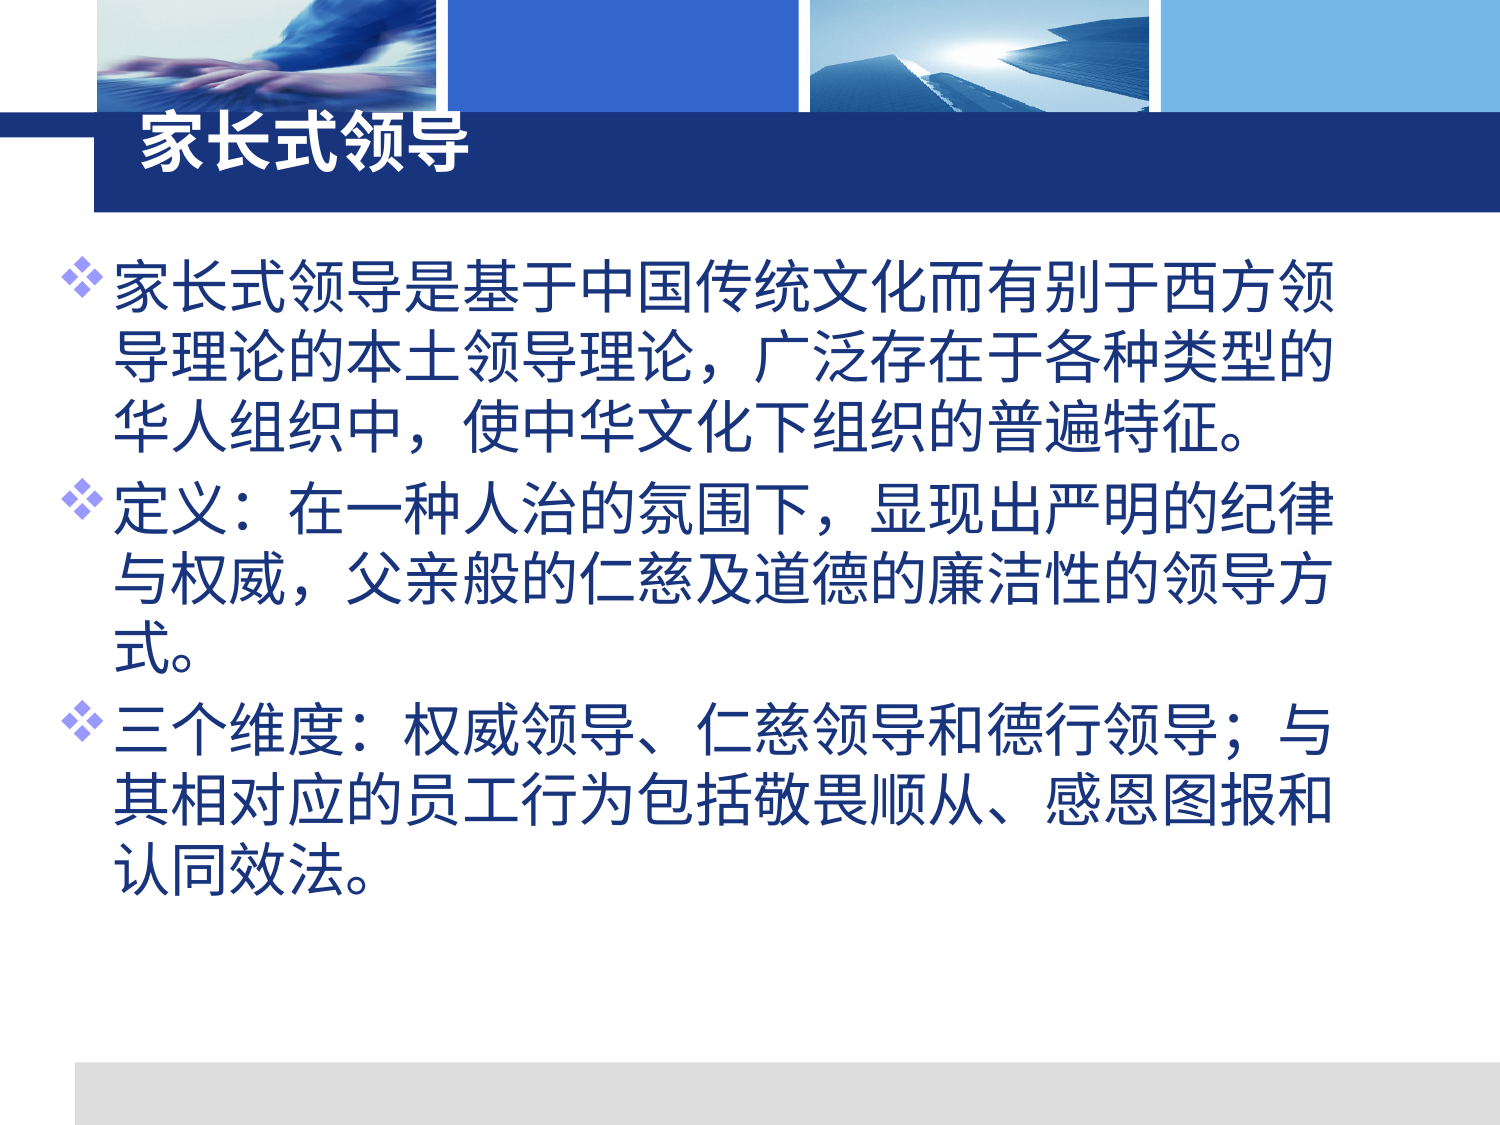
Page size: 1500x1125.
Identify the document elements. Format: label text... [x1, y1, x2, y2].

title 家长式领导 [123, 66, 1453, 214]
picture [97, 0, 437, 112]
picture [810, 0, 1150, 66]
list 家长式领导是基于中国传统文化而有别于西方领导理论的本土领导理论，广泛存在于各种类型的华人组织中，使中华文化下组织的普遍特征。 定义：在一种人治的氛围下，显现出严明的纪律与权威，父亲般的仁慈及道德的廉洁性的领导方式。 三个维度：权威领导、仁慈领导和德行领导；与其相对应的员工行为包括敬畏顺从、感恩图报和认同效法。 [41, 242, 1392, 1012]
